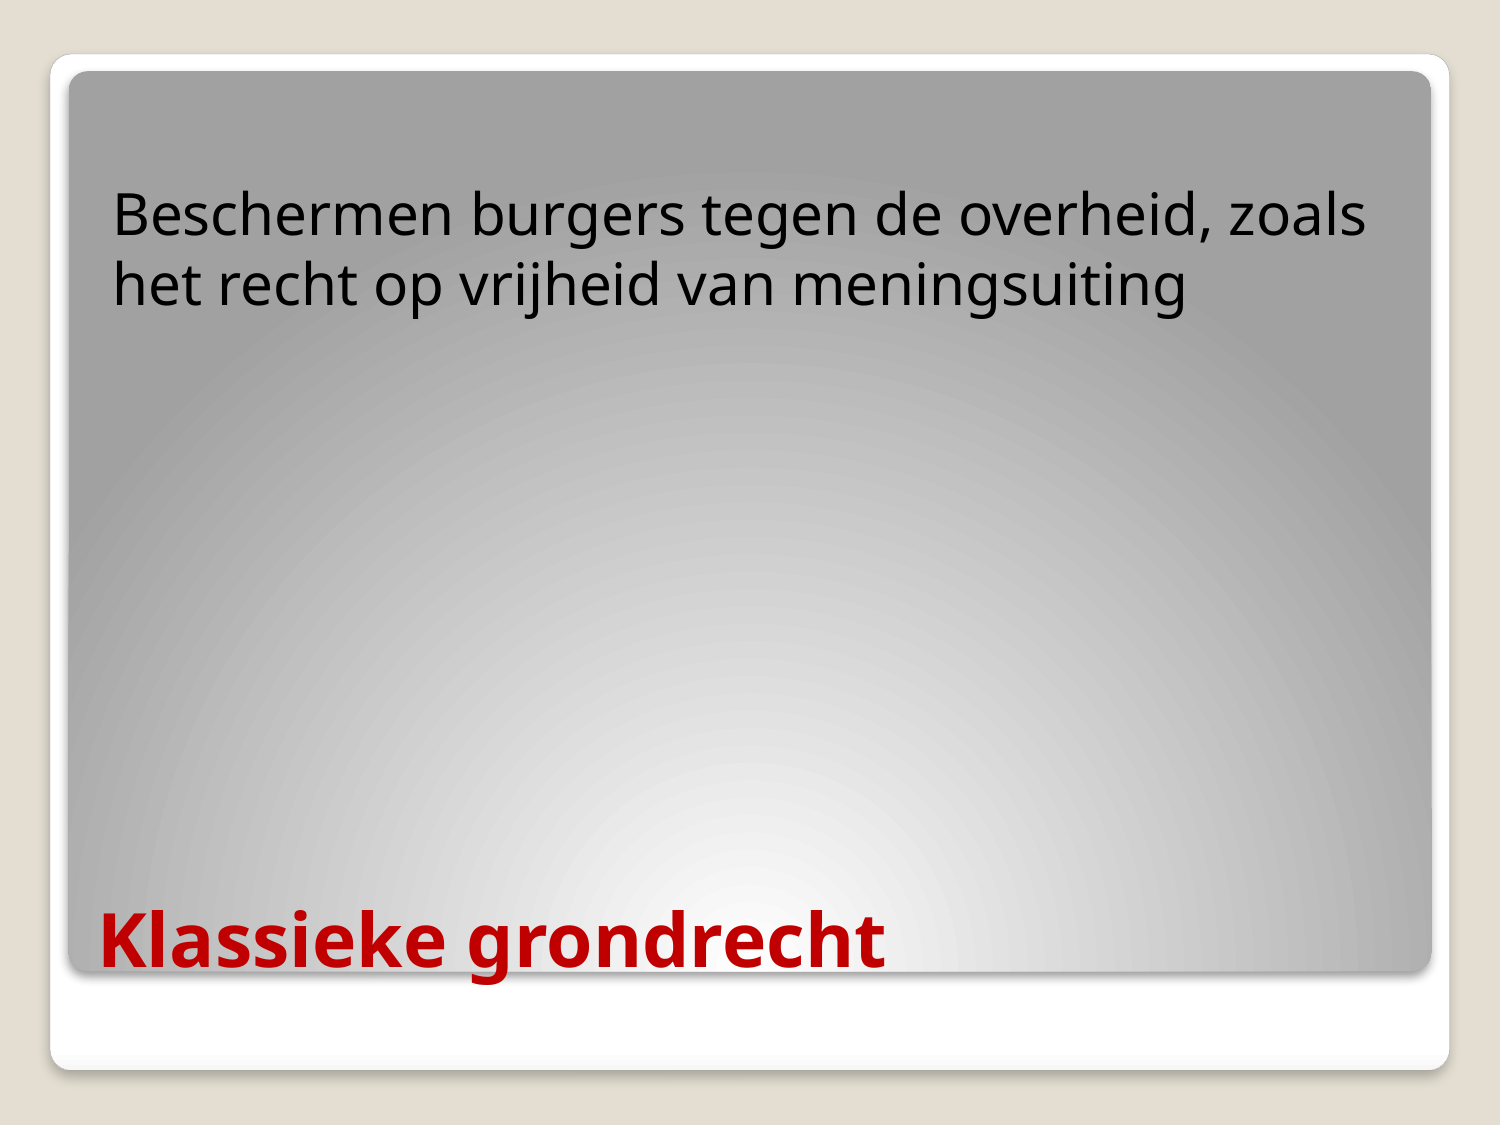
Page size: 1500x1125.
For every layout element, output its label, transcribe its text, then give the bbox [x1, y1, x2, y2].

title Klassieke grondrecht [82, 817, 1425, 990]
list Beschermen burgers tegen de overheid, zoals het recht op vrijheid van meningsuiting [82, 86, 1425, 774]
